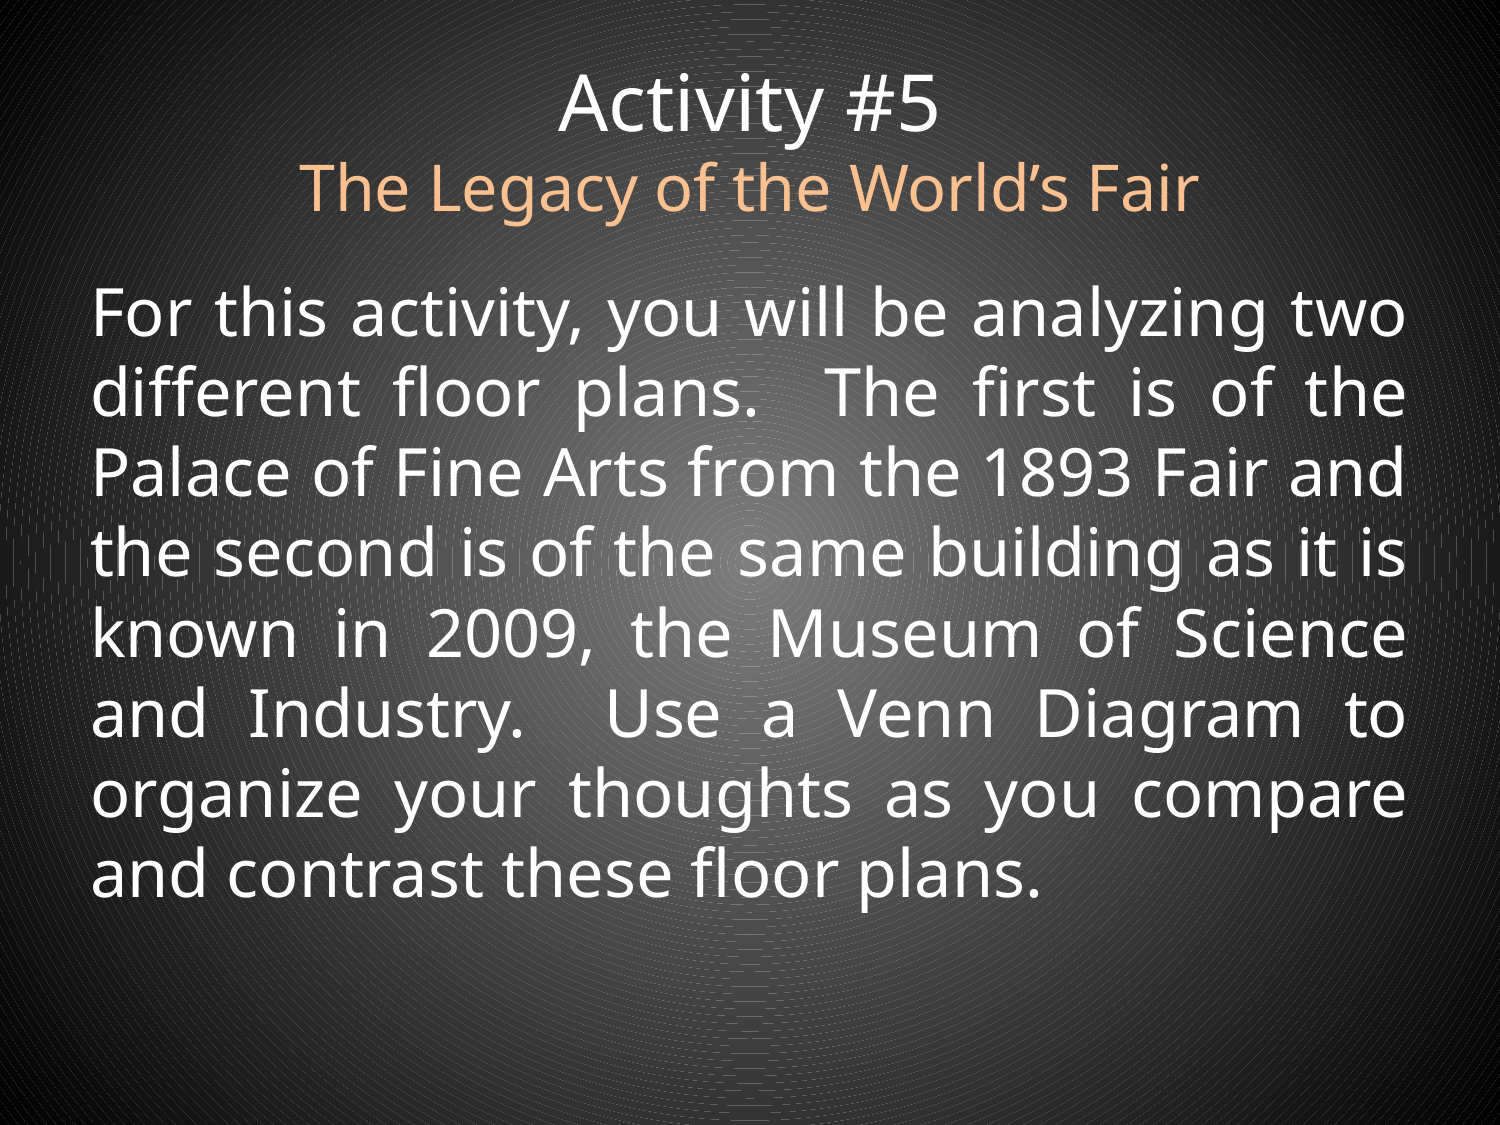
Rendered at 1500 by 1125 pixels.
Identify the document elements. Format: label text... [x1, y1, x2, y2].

title Activity #5 The Legacy of the World’s Fair [75, 45, 1425, 233]
list For this activity, you will be analyzing two different floor plans. The first is of the Palace of Fine Arts from the 1893 Fair and the second is of the same building as it is known in 2009, the Museum of Science and Industry. Use a Venn Diagram to organize your thoughts as you compare and contrast these floor plans. [75, 262, 1425, 1005]
